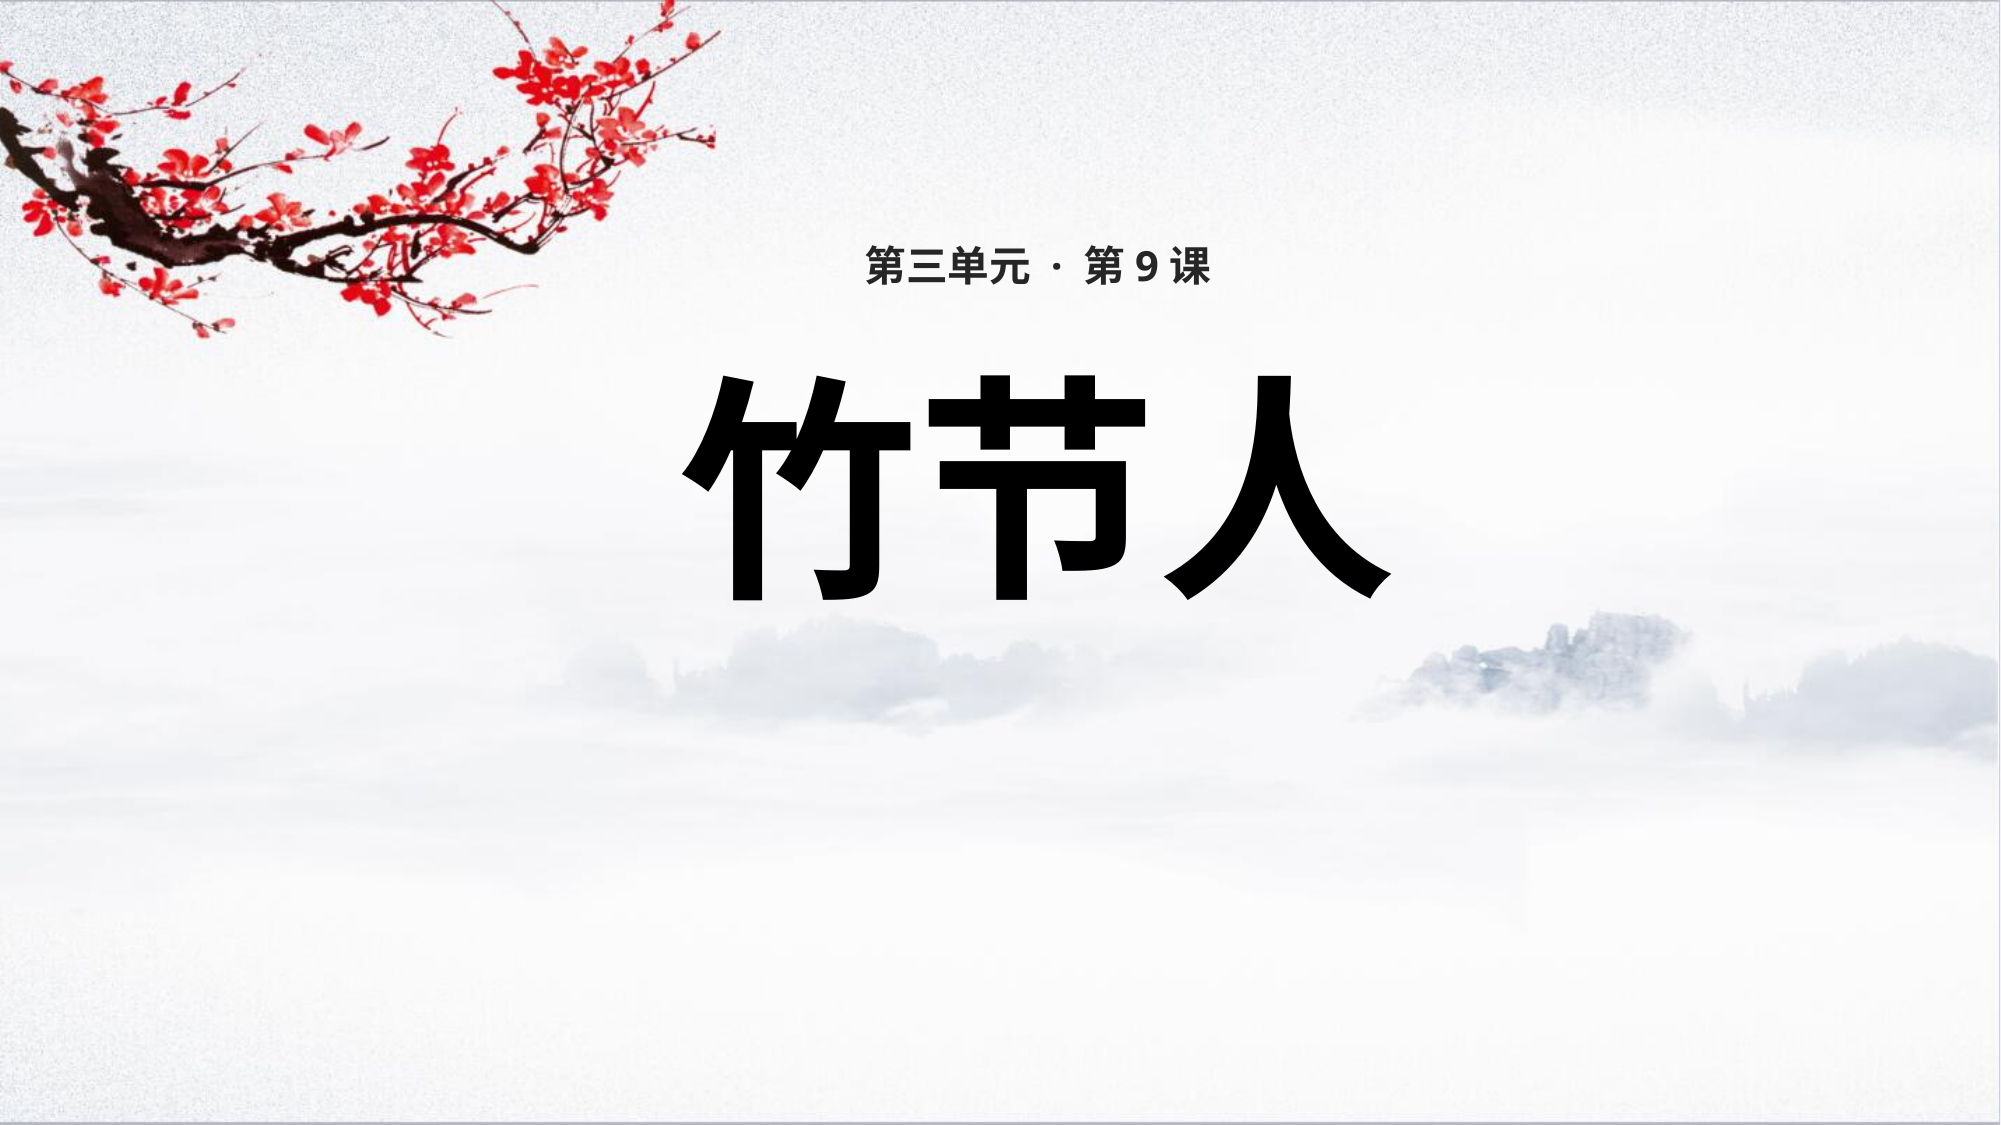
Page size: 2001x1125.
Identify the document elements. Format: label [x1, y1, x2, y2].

text_box [364, 207, 1711, 917]
picture [0, 0, 2001, 1125]
